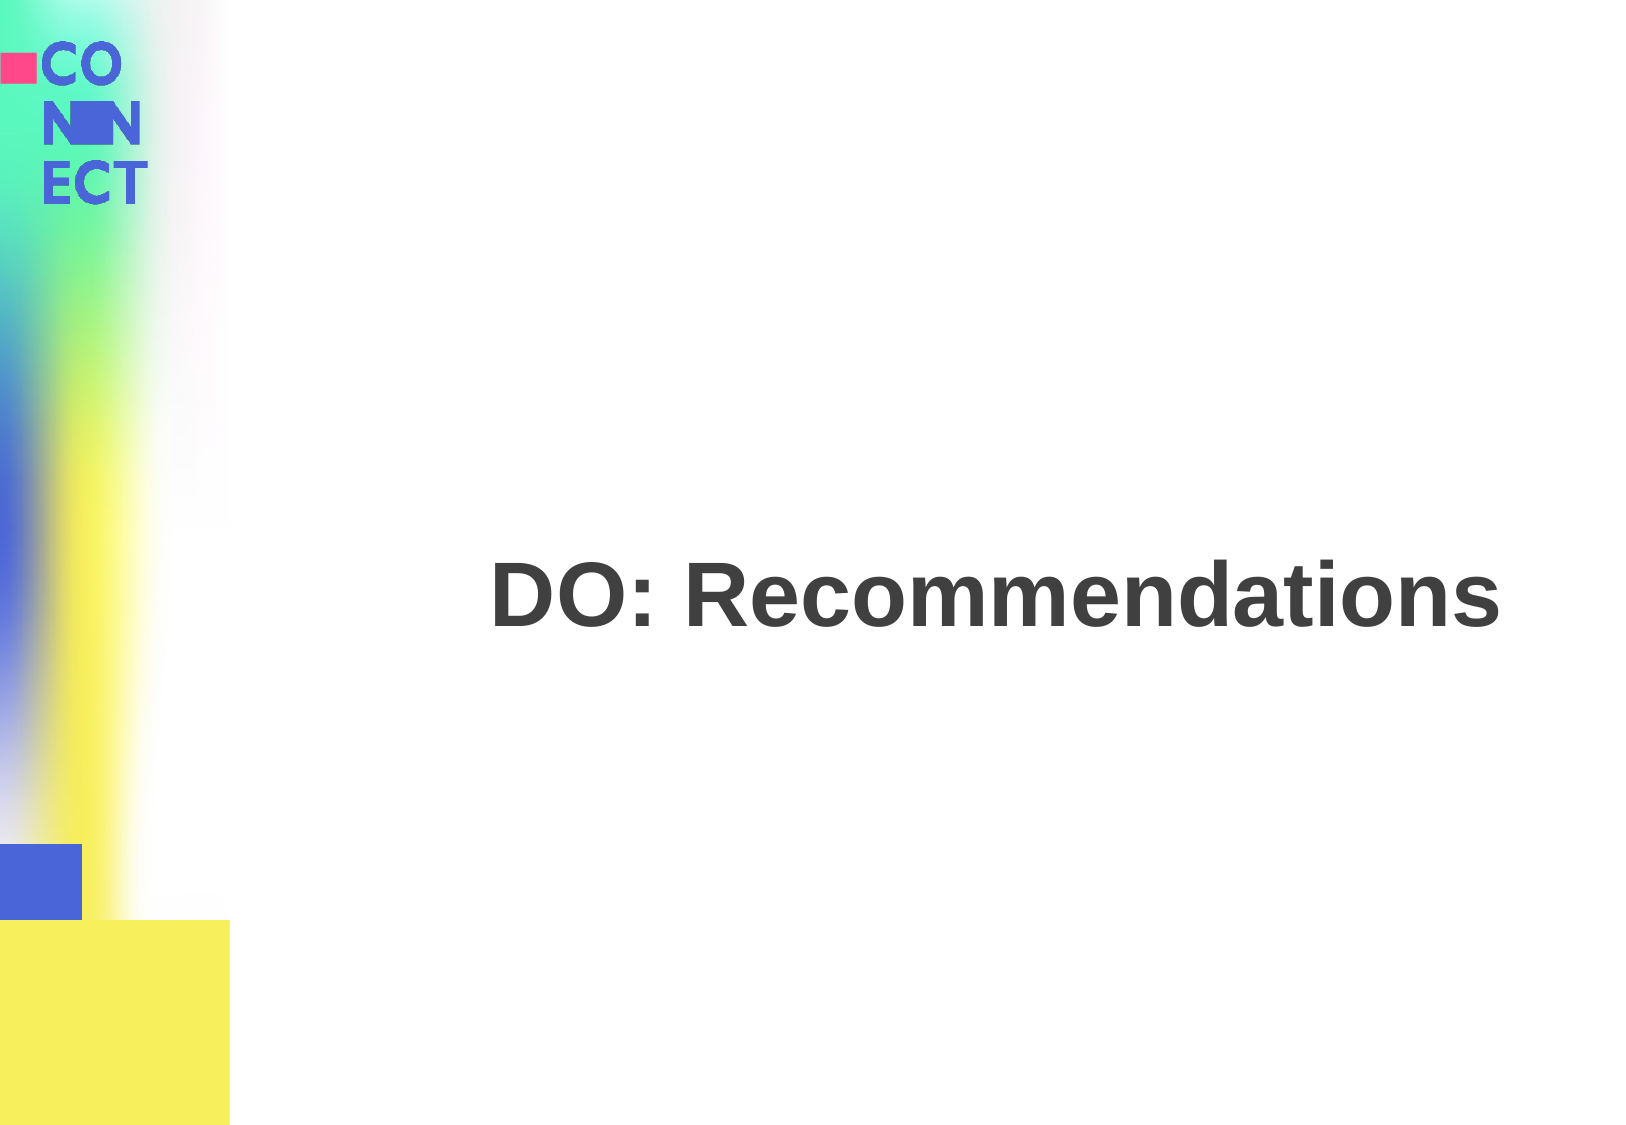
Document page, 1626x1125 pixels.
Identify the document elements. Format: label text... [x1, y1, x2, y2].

picture [0, 0, 1626, 1125]
title DO: Recommendations [474, 453, 1530, 741]
